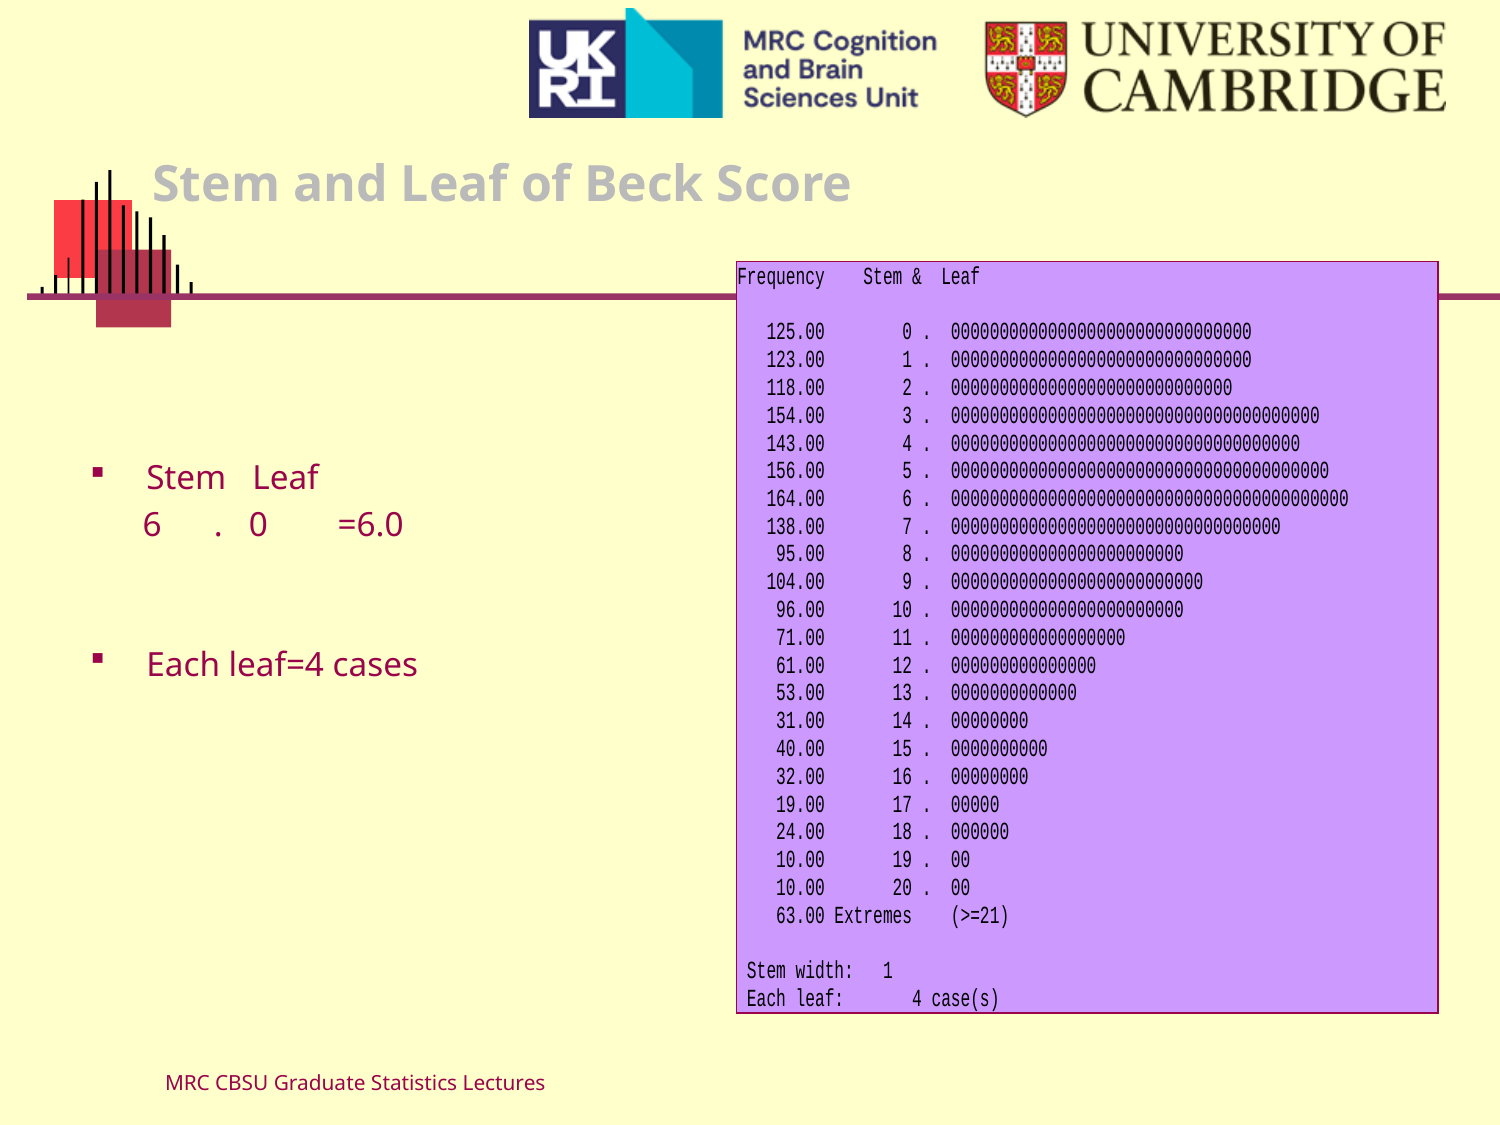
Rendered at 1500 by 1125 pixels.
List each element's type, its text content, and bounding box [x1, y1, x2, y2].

title Stem and Leaf of Beck Score [137, 137, 988, 233]
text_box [737, 262, 1438, 1013]
picture [529, 8, 1446, 118]
list Stem Leaf 6 . 0 =6.0 Each leaf=4 cases [75, 262, 738, 1038]
footer MRC CBSU Graduate Statistics Lectures [149, 1062, 988, 1101]
